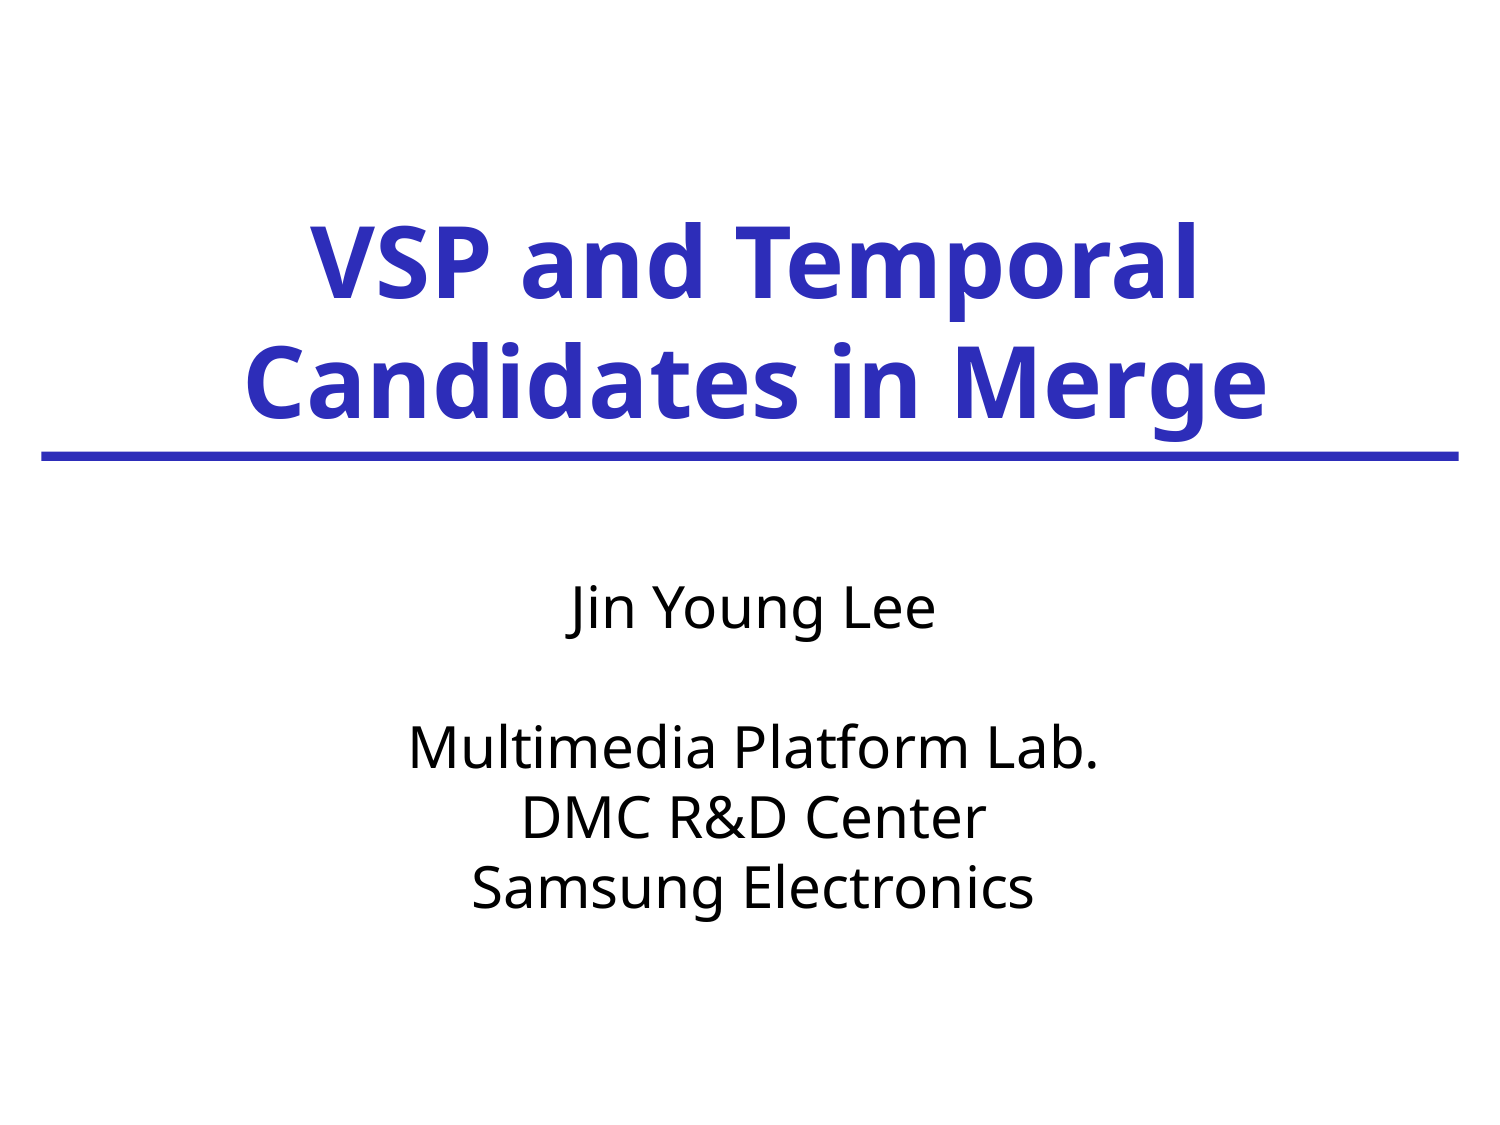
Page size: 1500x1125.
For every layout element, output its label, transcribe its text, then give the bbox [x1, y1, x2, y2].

subtitle Jin Young Lee Multimedia Platform Lab. DMC R&D Center Samsung Electronics [72, 562, 1436, 985]
text_box VSP and Temporal Candidates in Merge [24, 191, 1489, 447]
